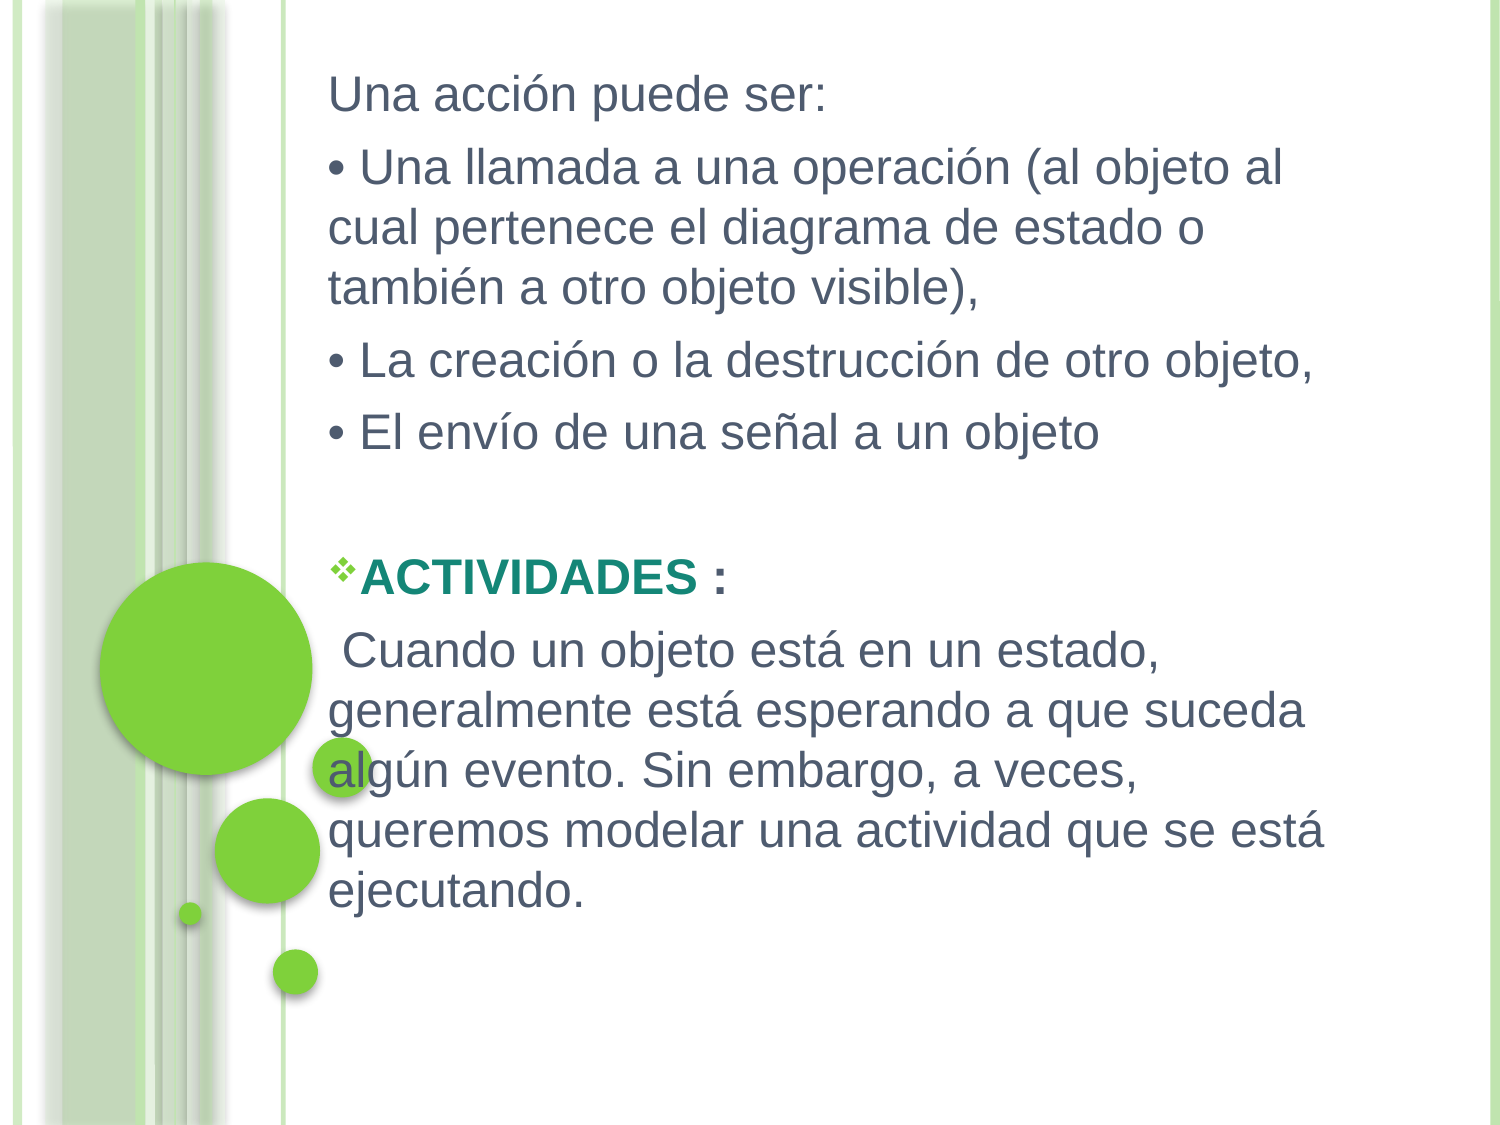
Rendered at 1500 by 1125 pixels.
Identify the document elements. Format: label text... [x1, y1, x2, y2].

subtitle Una acción puede ser: • Una llamada a una operación (al objeto al cual pertenece el diagrama de estado o también a otro objeto visible), • La creación o la destrucción de otro objeto, • El envío de una señal a un objeto ACTIVIDADES : Cuando un objeto está en un estado, generalmente está esperando a que suceda algún evento. Sin embargo, a veces, queremos modelar una actividad que se está ejecutando. [312, 54, 1388, 1046]
